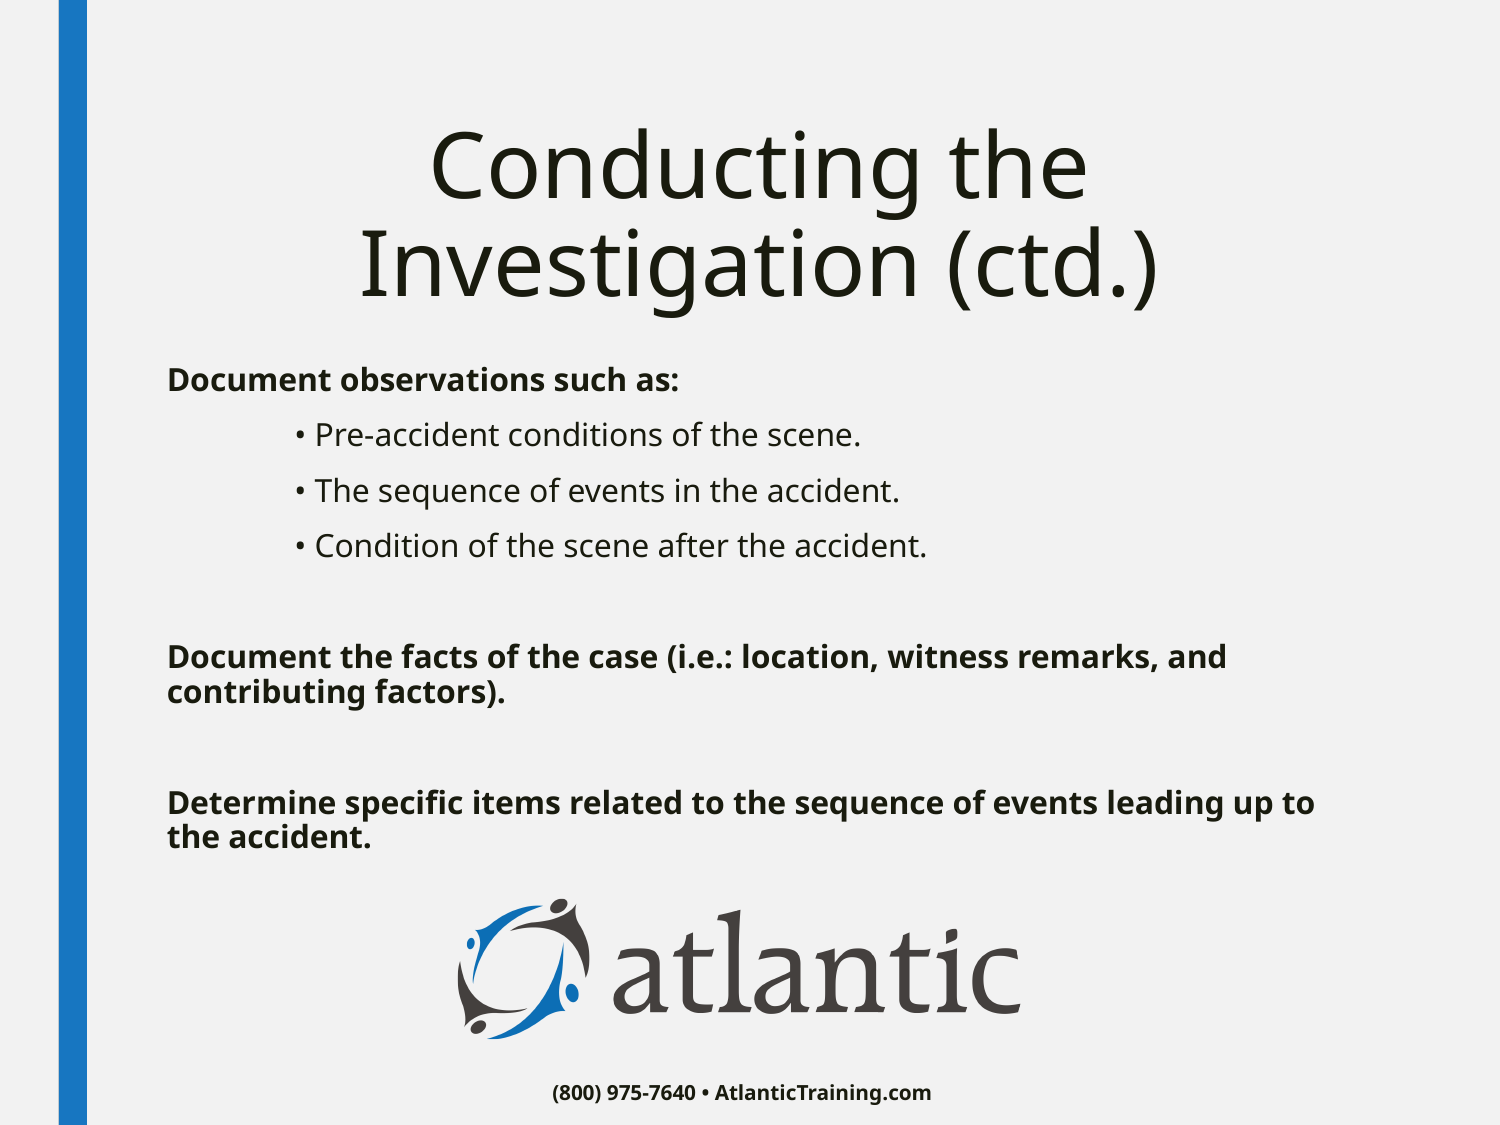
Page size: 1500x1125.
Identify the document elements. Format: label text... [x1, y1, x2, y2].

title Conducting the Investigation (ctd.) [168, 112, 1351, 357]
picture [454, 886, 1030, 1058]
list Document observations such as: • Pre-accident conditions of the scene. • The sequence of events in the accident. • Condition of the scene after the accident. Document the facts of the case (i.e.: location, witness remarks, and contributing factors). Determine specific items related to the sequence of events leading up to the accident. [151, 356, 1334, 869]
footer (800) 975-7640 • AtlanticTraining.com [355, 1058, 1129, 1125]
